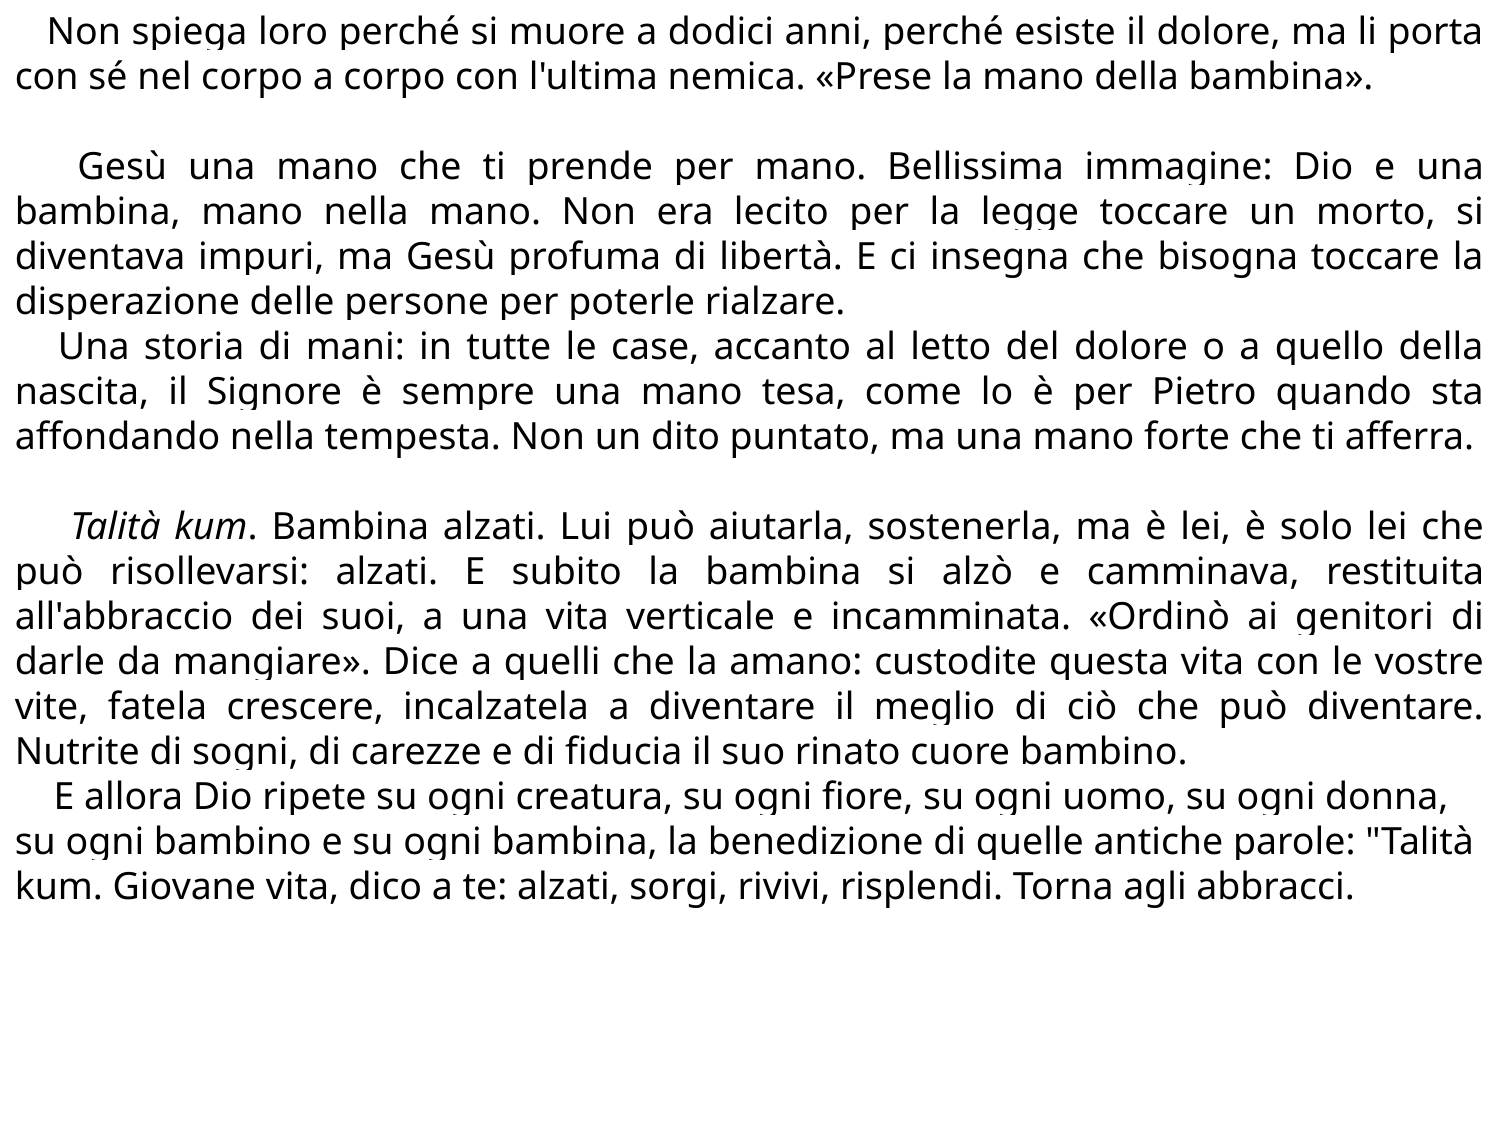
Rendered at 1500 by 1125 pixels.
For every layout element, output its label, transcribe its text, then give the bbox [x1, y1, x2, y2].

text_box Non spiega loro perché si muore a dodici anni, perché esiste il dolore, ma li porta con sé nel corpo a corpo con l'ultima nemica. «Prese la mano della bambina». Gesù una mano che ti prende per mano. Bellissima immagine: Dio e una bambina, mano nella mano. Non era lecito per la legge toccare un morto, si diventava impuri, ma Gesù profuma di libertà. E ci insegna che bisogna toccare la disperazione delle persone per poterle rialzare. Una storia di mani: in tutte le case, accanto al letto del dolore o a quello della nascita, il Signore è sempre una mano tesa, come lo è per Pietro quando sta affondando nella tempesta. Non un dito puntato, ma una mano forte che ti afferra. Talità kum. Bambina alzati. Lui può aiutarla, sostenerla, ma è lei, è solo lei che può risollevarsi: alzati. E subito la bambina si alzò e camminava, restituita all'abbraccio dei suoi, a una vita verticale e incamminata. «Ordinò ai genitori di darle da mangiare». Dice a quelli che la amano: custodite questa vita con le vostre vite, fatela crescere, incalzatela a diventare il meglio di ciò che può diventare. Nutrite di sogni, di carezze e di fiducia il suo rinato cuore bambino. E allora Dio ripete su ogni creatura, su ogni fiore, su ogni uomo, su ogni donna, su ogni bambino e su ogni bambina, la benedizione di quelle antiche parole: "Talità kum. Giovane vita, dico a te: alzati, sorgi, rivivi, risplendi. Torna agli abbracci. [0, 0, 1500, 960]
